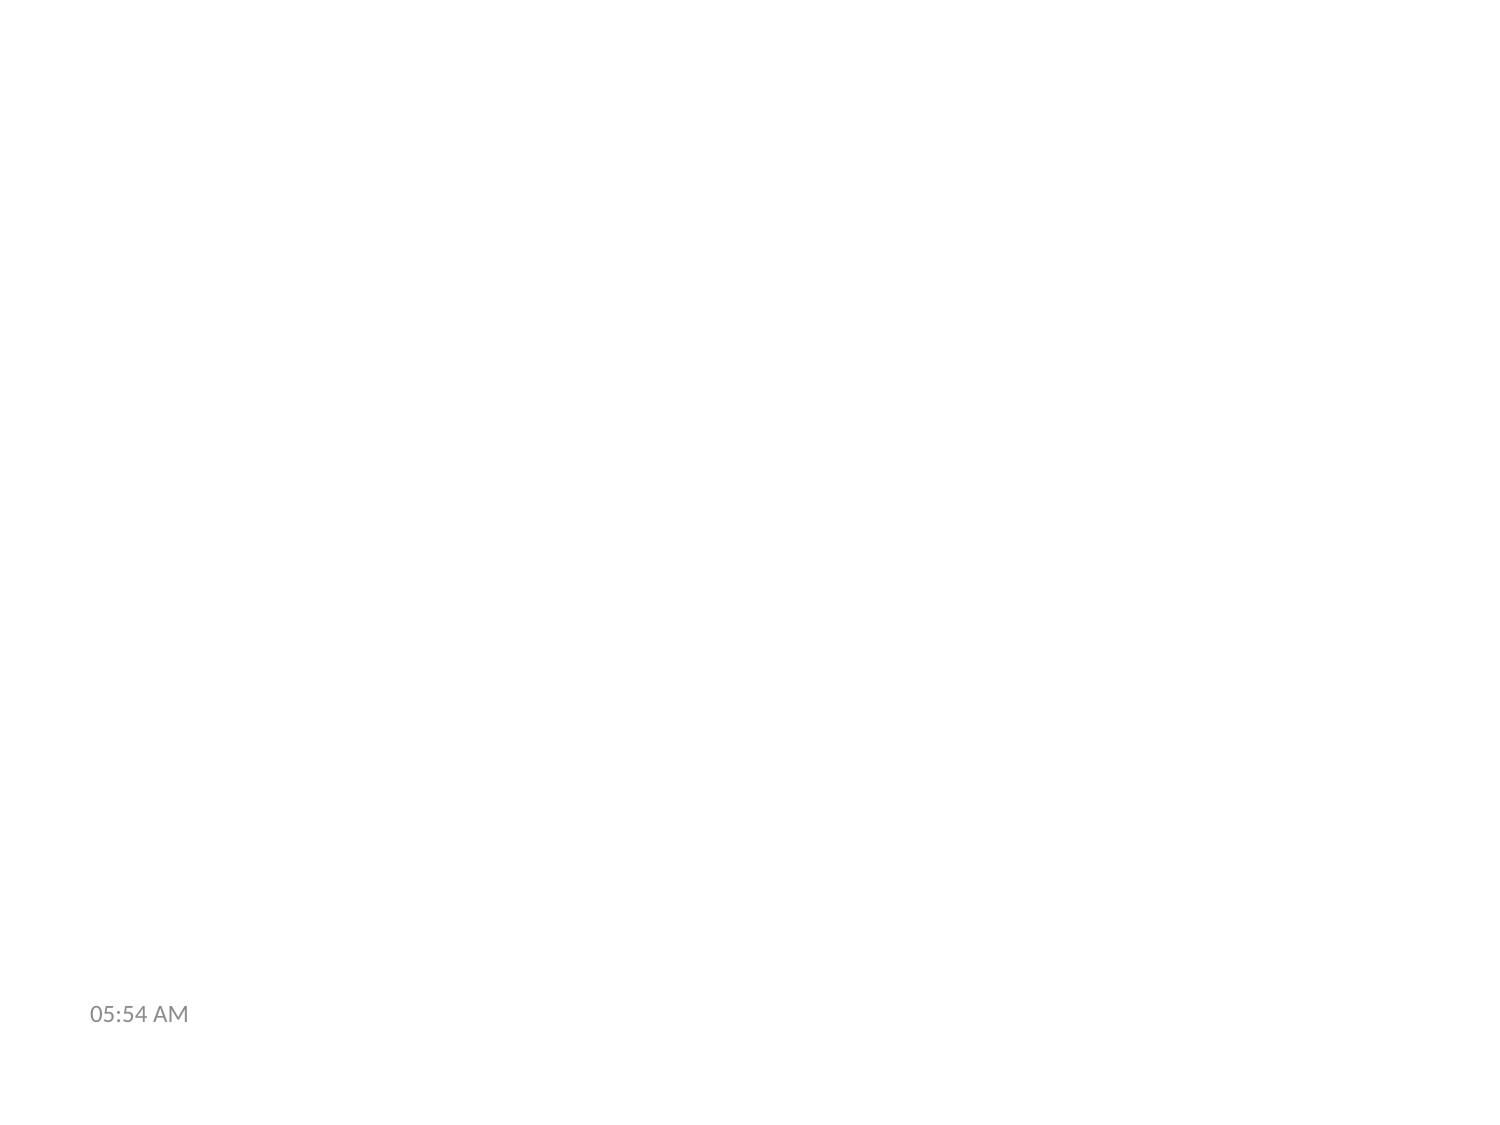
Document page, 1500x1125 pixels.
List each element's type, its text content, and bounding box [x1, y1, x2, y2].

text_box 3:35 PM [75, 982, 425, 1043]
